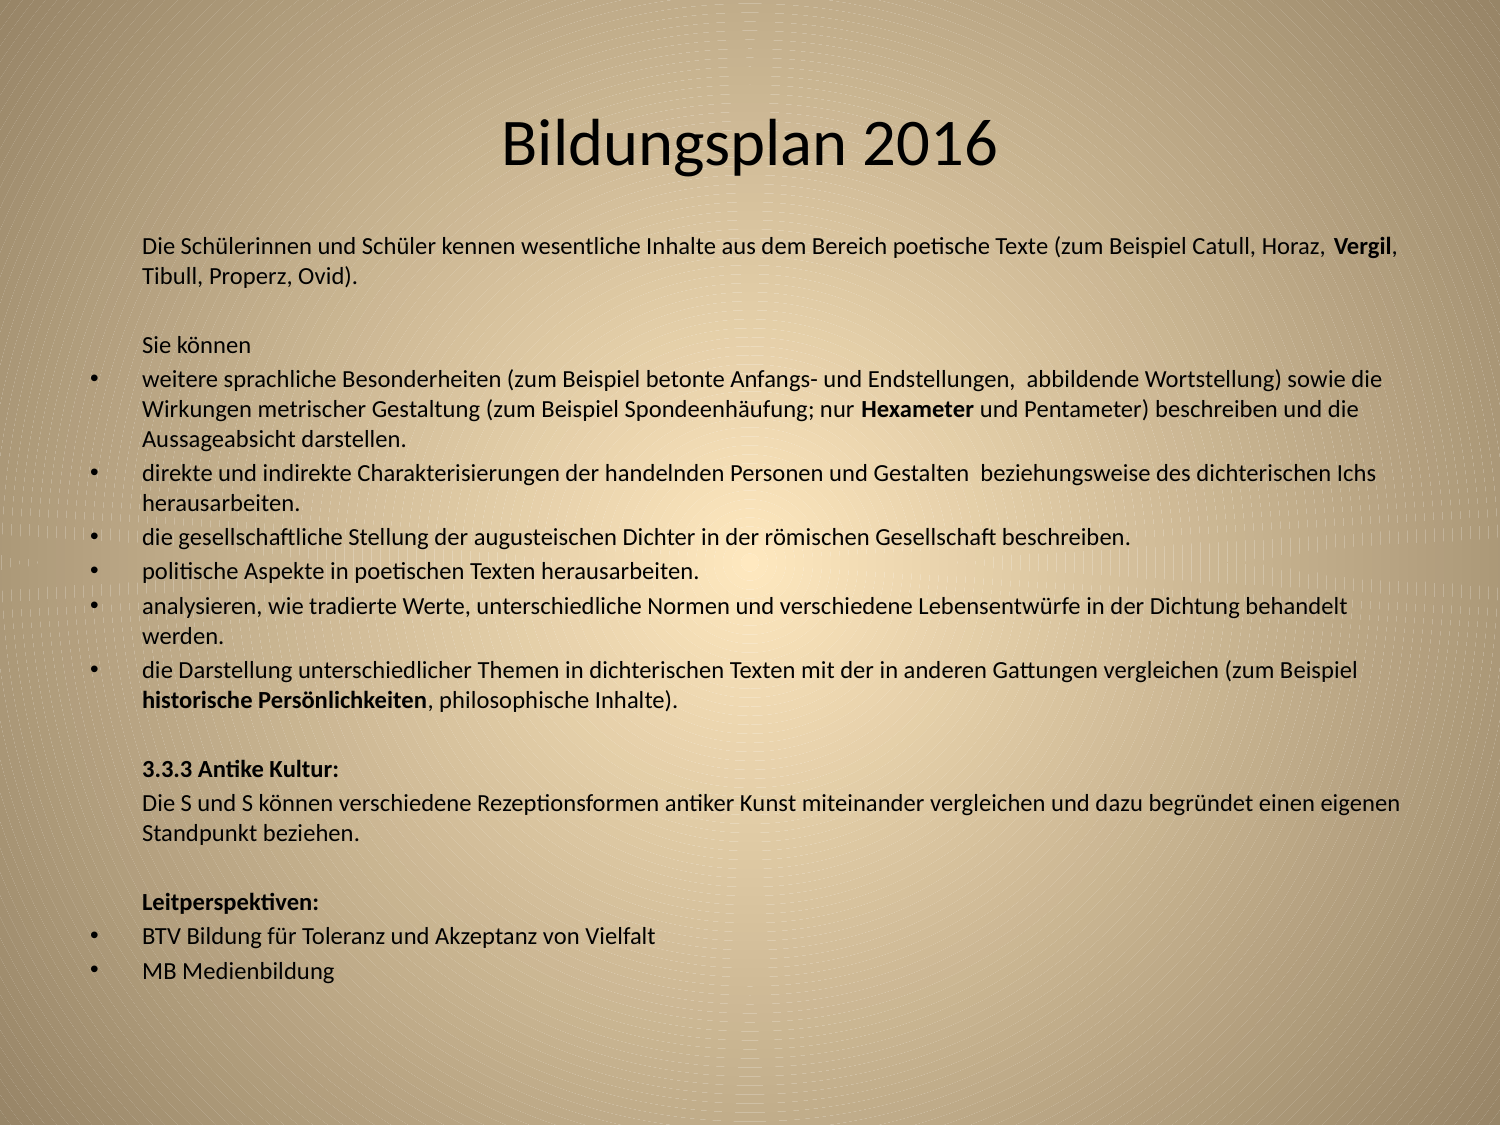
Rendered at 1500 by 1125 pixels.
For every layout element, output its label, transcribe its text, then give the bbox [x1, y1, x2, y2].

title Bildungsplan 2016 [75, 45, 1425, 222]
list Die Schülerinnen und Schüler kennen wesentliche Inhalte aus dem Bereich poetische Texte (zum Beispiel Catull, Horaz, Vergil, Tibull, Properz, Ovid). Sie können weitere sprachliche Besonderheiten (zum Beispiel betonte Anfangs- und Endstellungen, abbildende Wortstellung) sowie die Wirkungen metrischer Gestaltung (zum Beispiel Spondeenhäufung; nur Hexameter und Pentameter) beschreiben und die Aussageabsicht darstellen. direkte und indirekte Charakterisierungen der handelnden Personen und Gestalten beziehungsweise des dichterischen Ichs herausarbeiten. die gesellschaftliche Stellung der augusteischen Dichter in der römischen Gesellschaft beschreiben. politische Aspekte in poetischen Texten herausarbeiten. analysieren, wie tradierte Werte, unterschiedliche Normen und verschiedene Lebensentwürfe in der Dichtung behandelt werden. die Darstellung unterschiedlicher Themen in dichterischen Texten mit der in anderen Gattungen vergleichen (zum Beispiel historische Persönlichkeiten, philosophische Inhalte). 3.3.3 Antike Kultur: Die S und S können verschiedene Rezeptionsformen antiker Kunst miteinander vergleichen und dazu begründet einen eigenen Standpunkt beziehen. Leitperspektiven: BTV Bildung für Toleranz und Akzeptanz von Vielfalt MB Medienbildung [75, 222, 1425, 1005]
